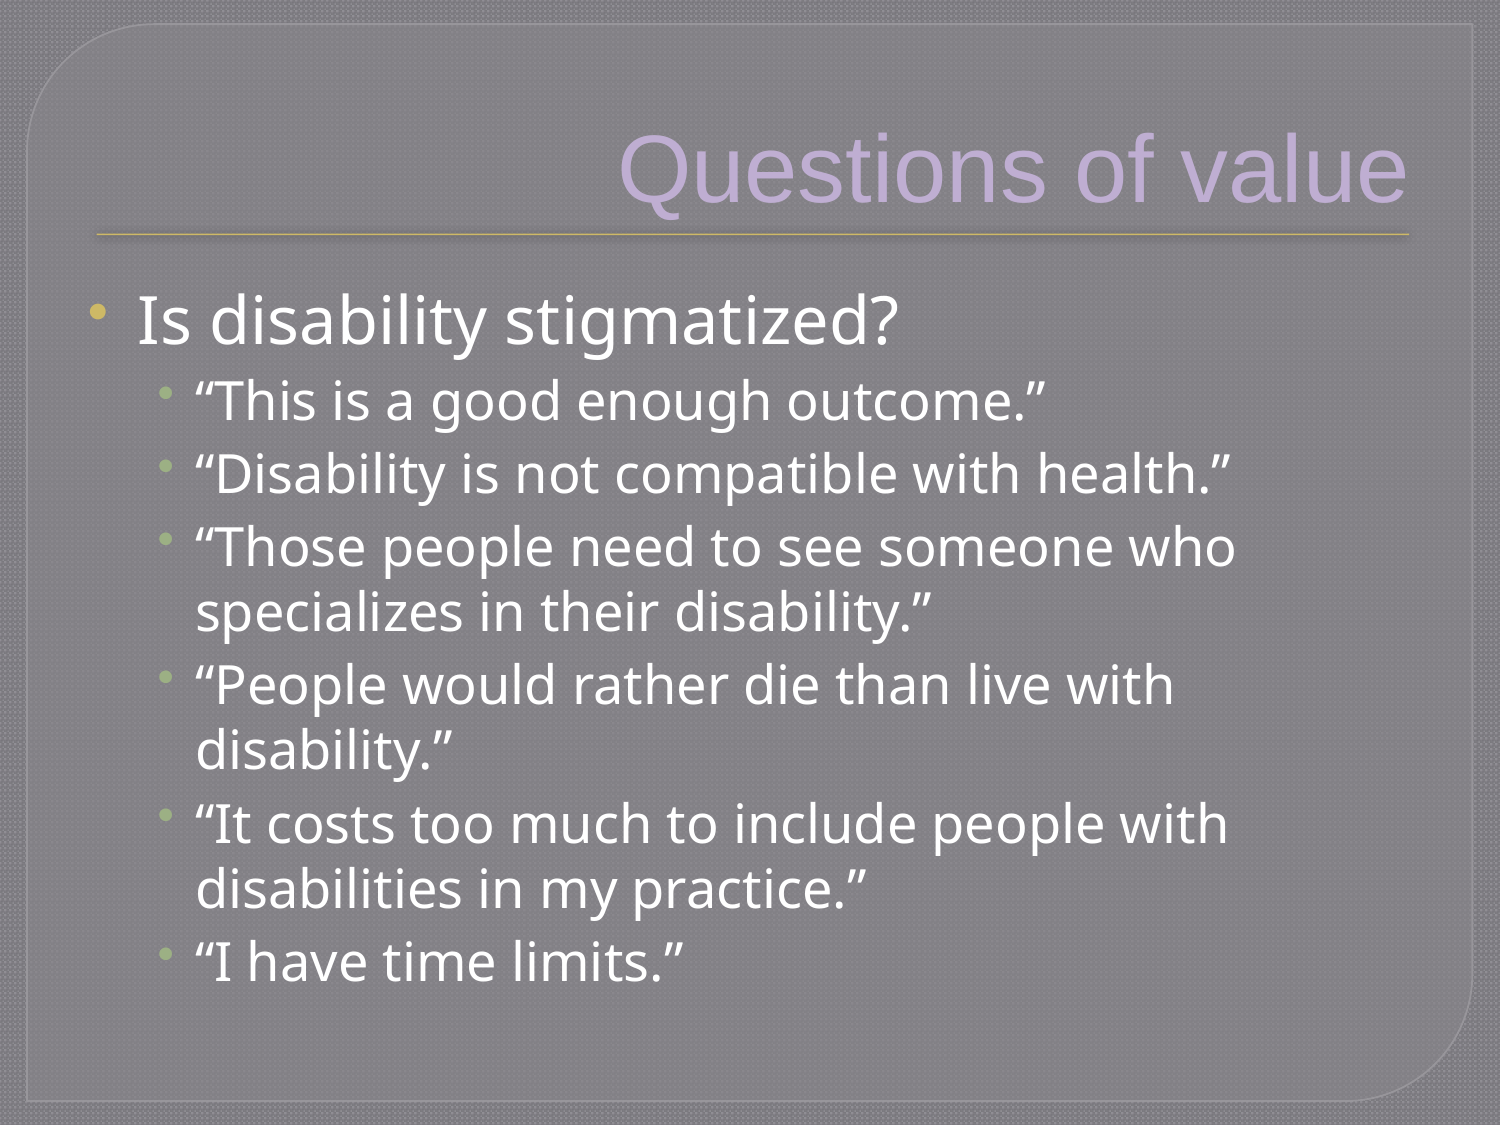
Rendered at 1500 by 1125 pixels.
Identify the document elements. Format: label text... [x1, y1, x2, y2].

list Is disability stigmatized? “This is a good enough outcome.” “Disability is not compatible with health.” “Those people need to see someone who specializes in their disability.” “People would rather die than live with disability.” “It costs too much to include people with disabilities in my practice.” “I have time limits.” [75, 270, 1425, 1013]
title Questions of value [75, 41, 1425, 230]
